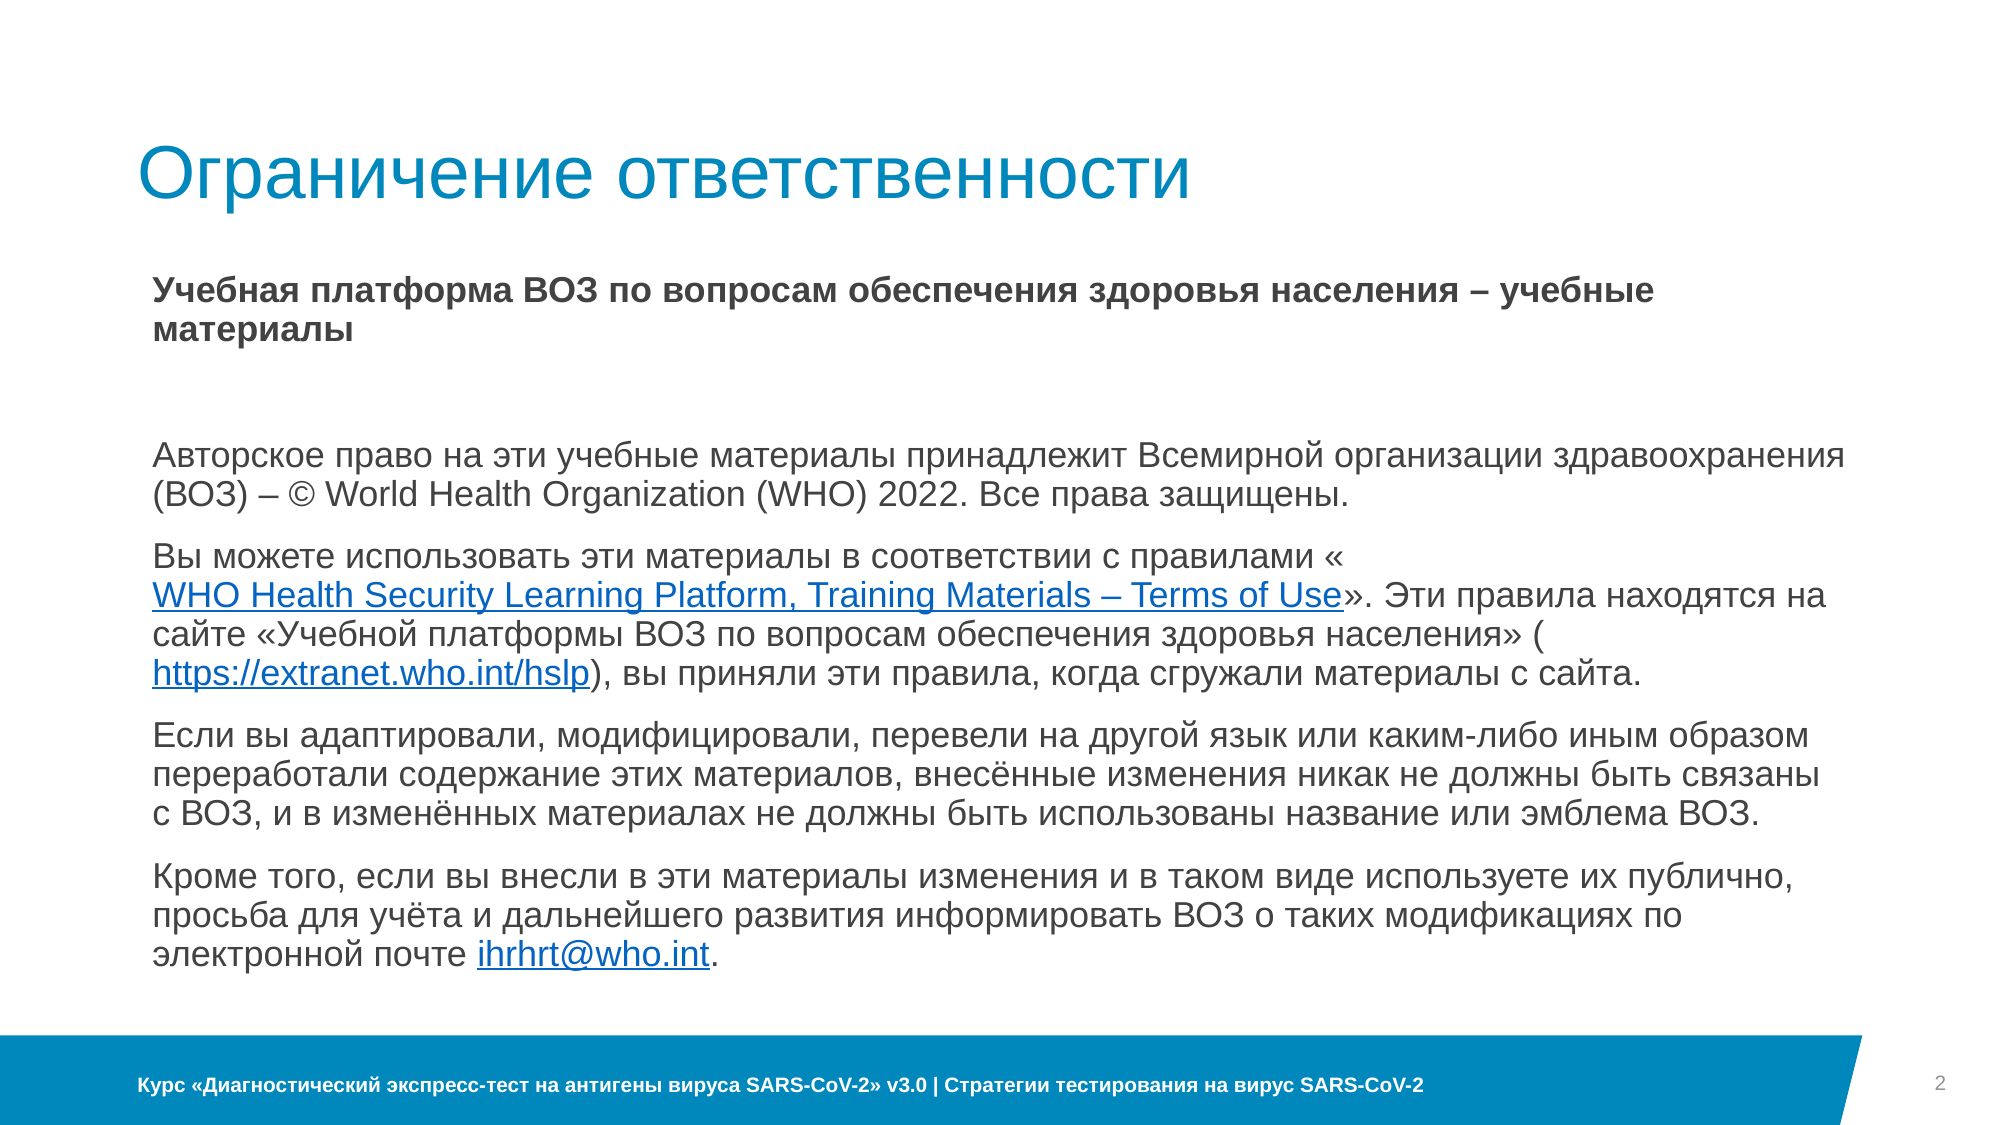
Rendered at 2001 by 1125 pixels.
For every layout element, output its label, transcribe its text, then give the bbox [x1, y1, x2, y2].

slide_number 2 [1862, 1035, 1947, 1125]
list Учебная платформа ВОЗ по вопросам обеспечения здоровья населения – учебные материалы Авторское право на эти учебные материалы принадлежит Всемирной организации здравоохранения (ВОЗ) – © World Health Organization (WHO) 2022. Все права защищены. Вы можете использовать эти материалы в соответствии с правилами «WHO Health Security Learning Platform, Training Materials – Terms of Use». Эти правила находятся на сайте «Учебной платформы ВОЗ по вопросам обеспечения здоровья населения» (https://extranet.who.int/hslp), вы приняли эти правила, когда сгружали материалы с сайта. Если вы адаптировали, модифицировали, перевели на другой язык или каким-либо иным образом переработали содержание этих материалов, внесённые изменения никак не должны быть связаны с ВОЗ, и в изменённых материалах не должны быть использованы название или эмблема ВОЗ. Кроме того, если вы внесли в эти материалы изменения и в таком виде используете их публично, просьба для учёта и дальнейшего развития информировать ВОЗ о таких модификациях по электронной почте ihrhrt@who.int. [137, 264, 1863, 993]
title Ограничение ответственности [137, 59, 1863, 215]
footer Курс «Диагностический экспресс-тест на антигены вируса SARS-CoV-2» v3.0 | Стратегии тестирования на вирус SARS-CoV-2 [137, 1042, 1644, 1125]
